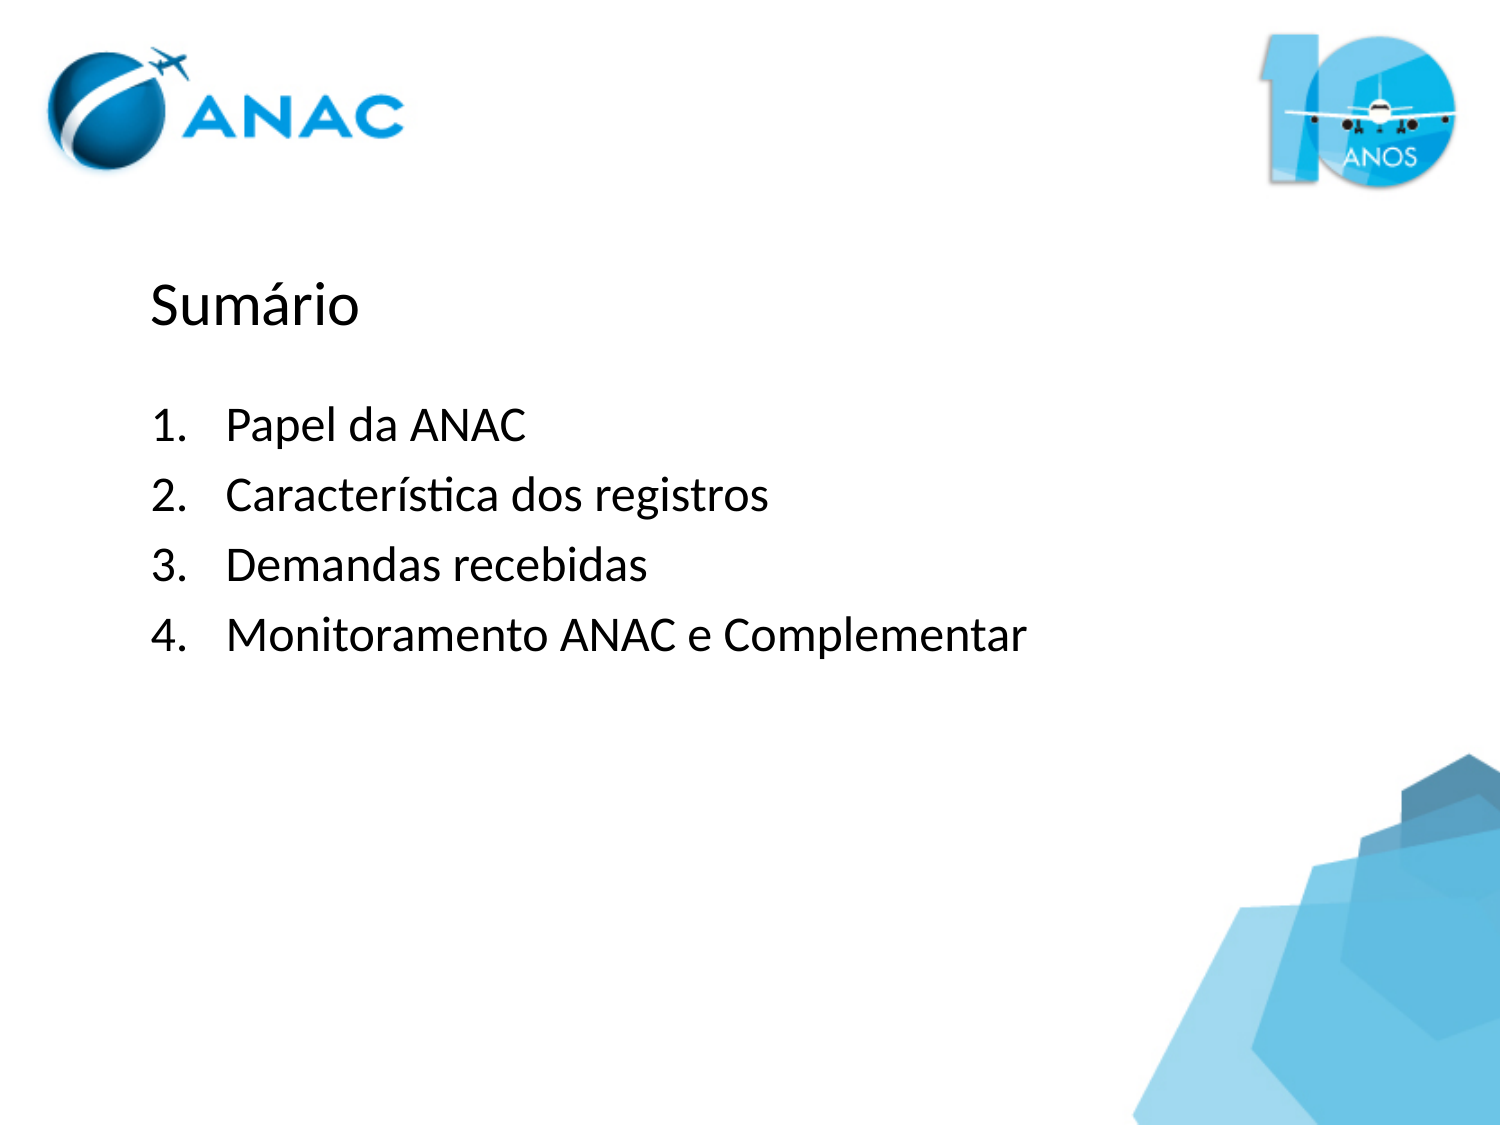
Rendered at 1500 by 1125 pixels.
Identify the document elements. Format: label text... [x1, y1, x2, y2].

list Sumário Papel da ANAC Característica dos registros Demandas recebidas Monitoramento ANAC e Complementar [135, 255, 1365, 1005]
picture [0, 0, 1500, 1125]
